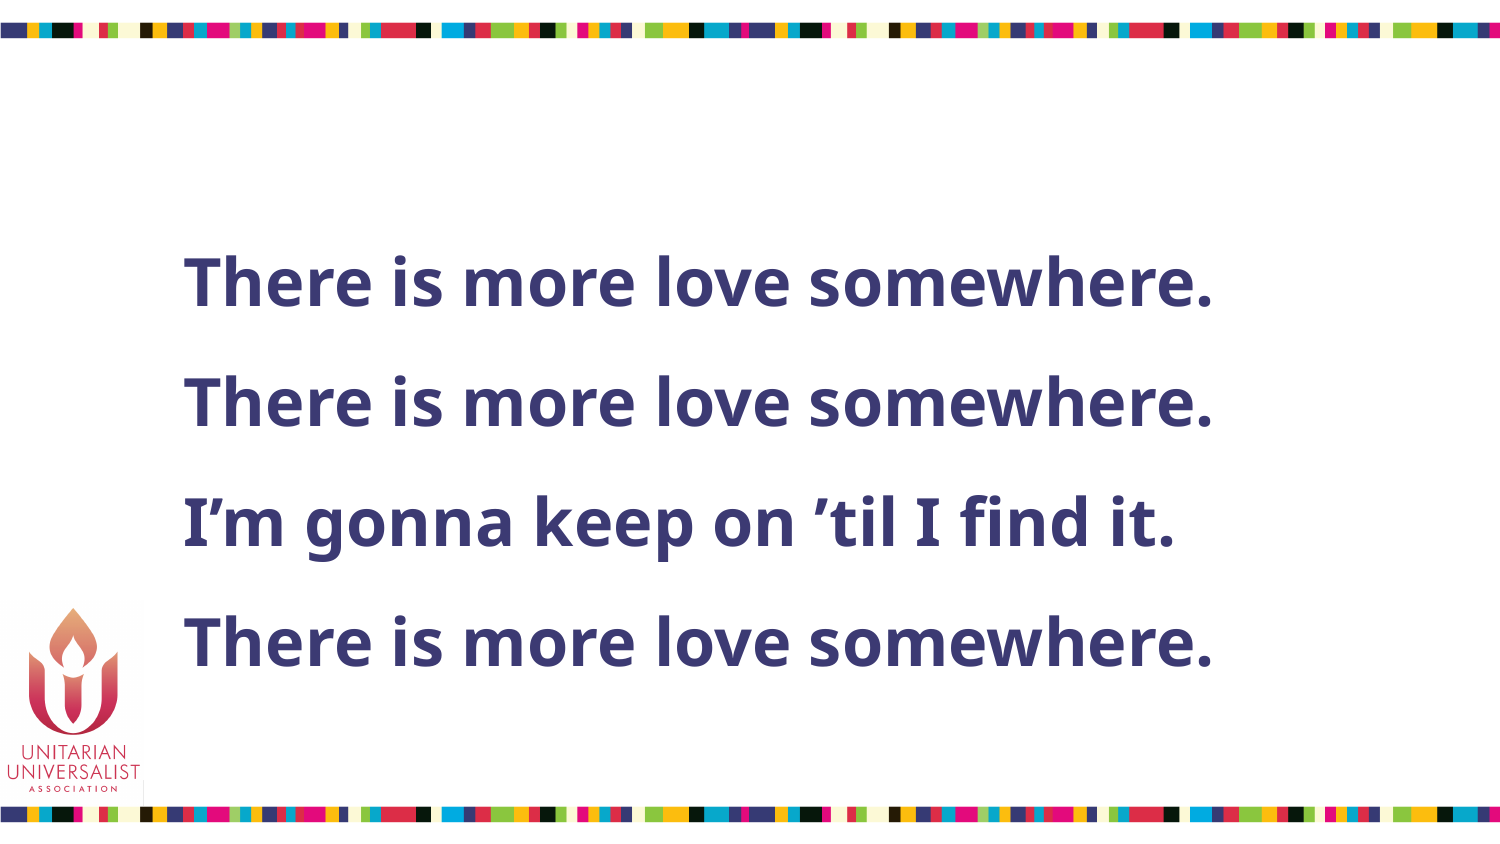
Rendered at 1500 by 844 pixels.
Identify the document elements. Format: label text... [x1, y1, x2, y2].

picture [0, 600, 1500, 824]
picture [0, 22, 1500, 40]
text_box There is more love somewhere. There is more love somewhere. I’m gonna keep on ’til I find it. There is more love somewhere. [168, 184, 1270, 695]
